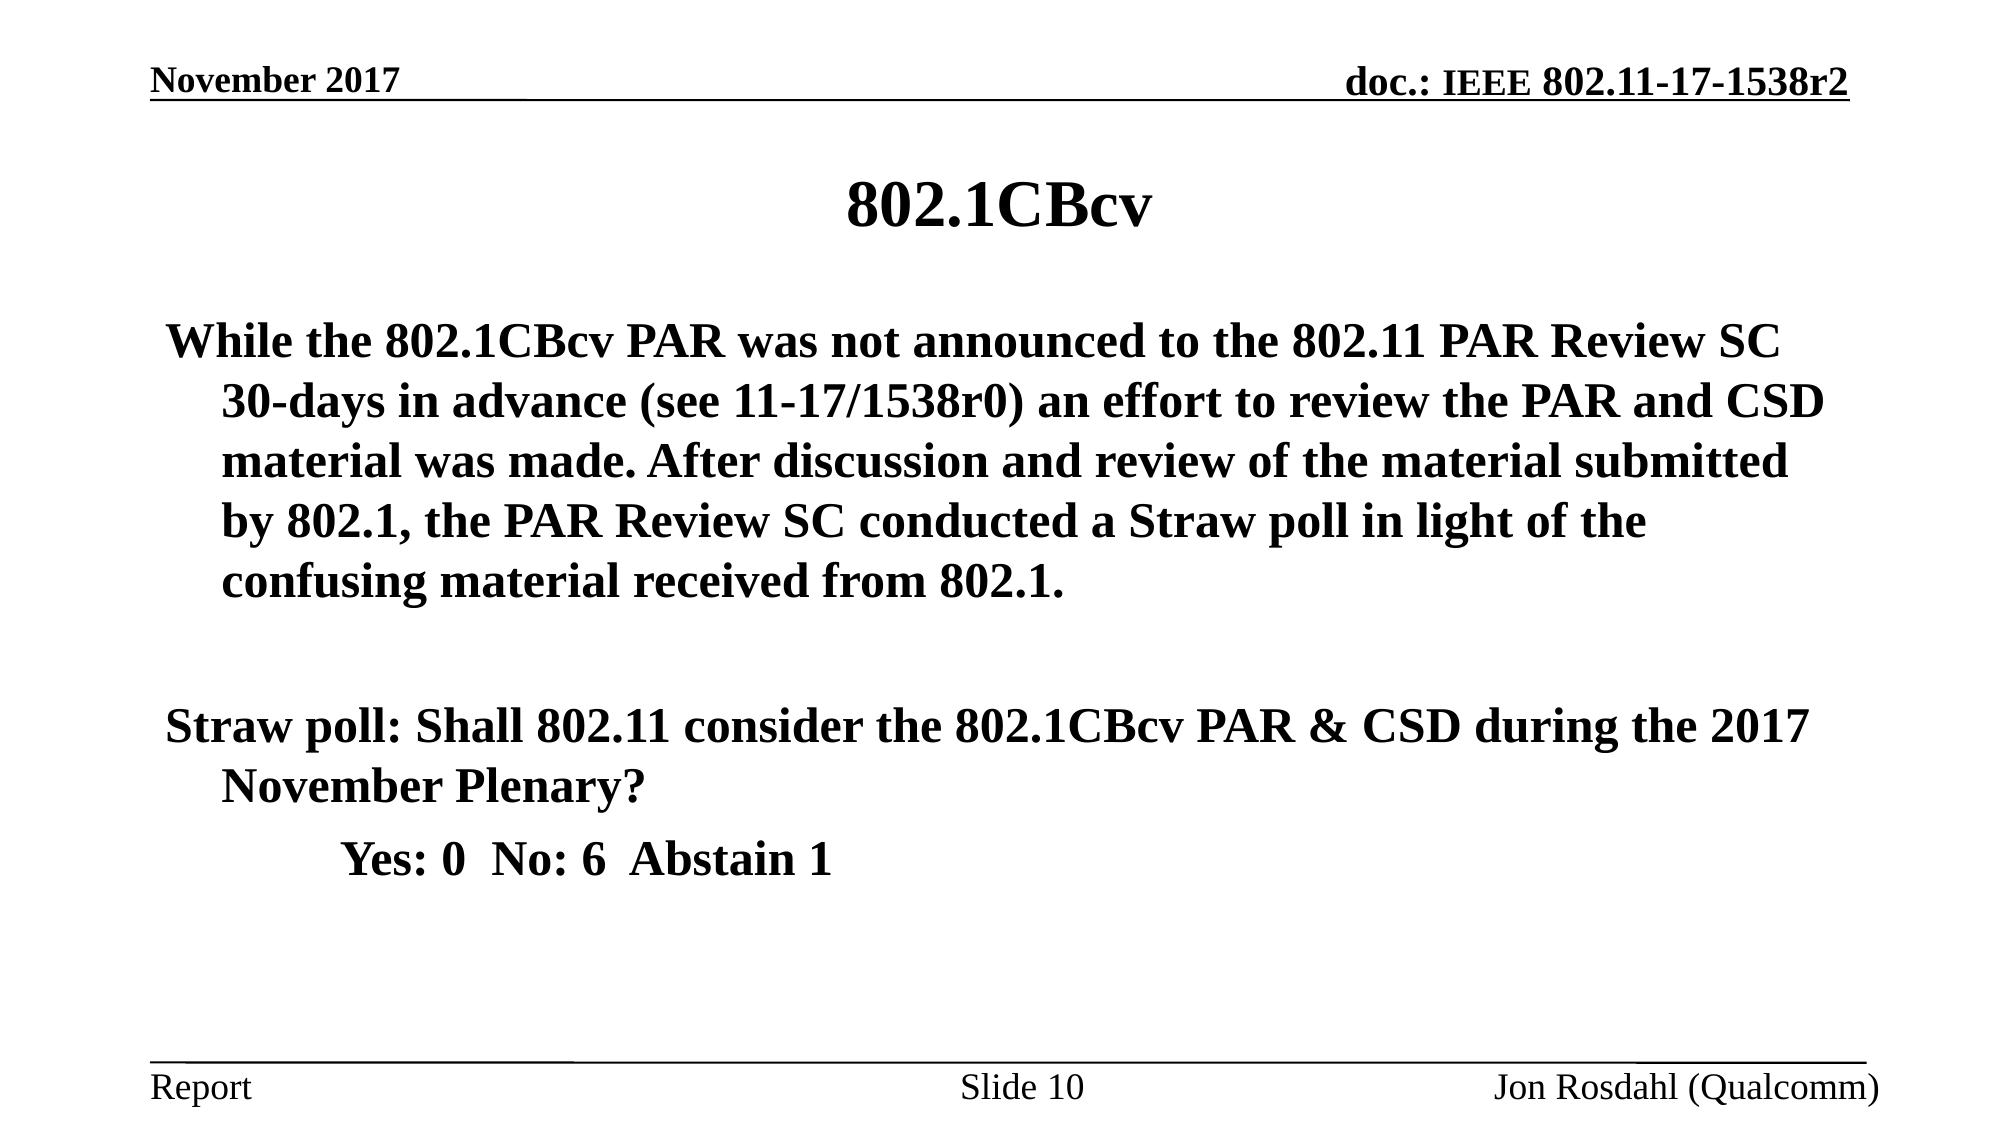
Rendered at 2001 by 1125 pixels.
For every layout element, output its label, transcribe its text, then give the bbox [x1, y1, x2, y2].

list While the 802.1CBcv PAR was not announced to the 802.11 PAR Review SC 30-days in advance (see 11-17/1538r0) an effort to review the PAR and CSD material was made. After discussion and review of the material submitted by 802.1, the PAR Review SC conducted a Straw poll in light of the confusing material received from 802.1. Straw poll: Shall 802.11 consider the 802.1CBcv PAR & CSD during the 2017 November Plenary? Yes: 0 No: 6 Abstain 1 [149, 299, 1850, 1000]
slide_number Slide 10 [950, 1061, 1095, 1125]
title 802.1CBcv [149, 112, 1850, 288]
footer Jon Rosdahl (Qualcomm) [1436, 1061, 1881, 1108]
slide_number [149, 49, 431, 100]
